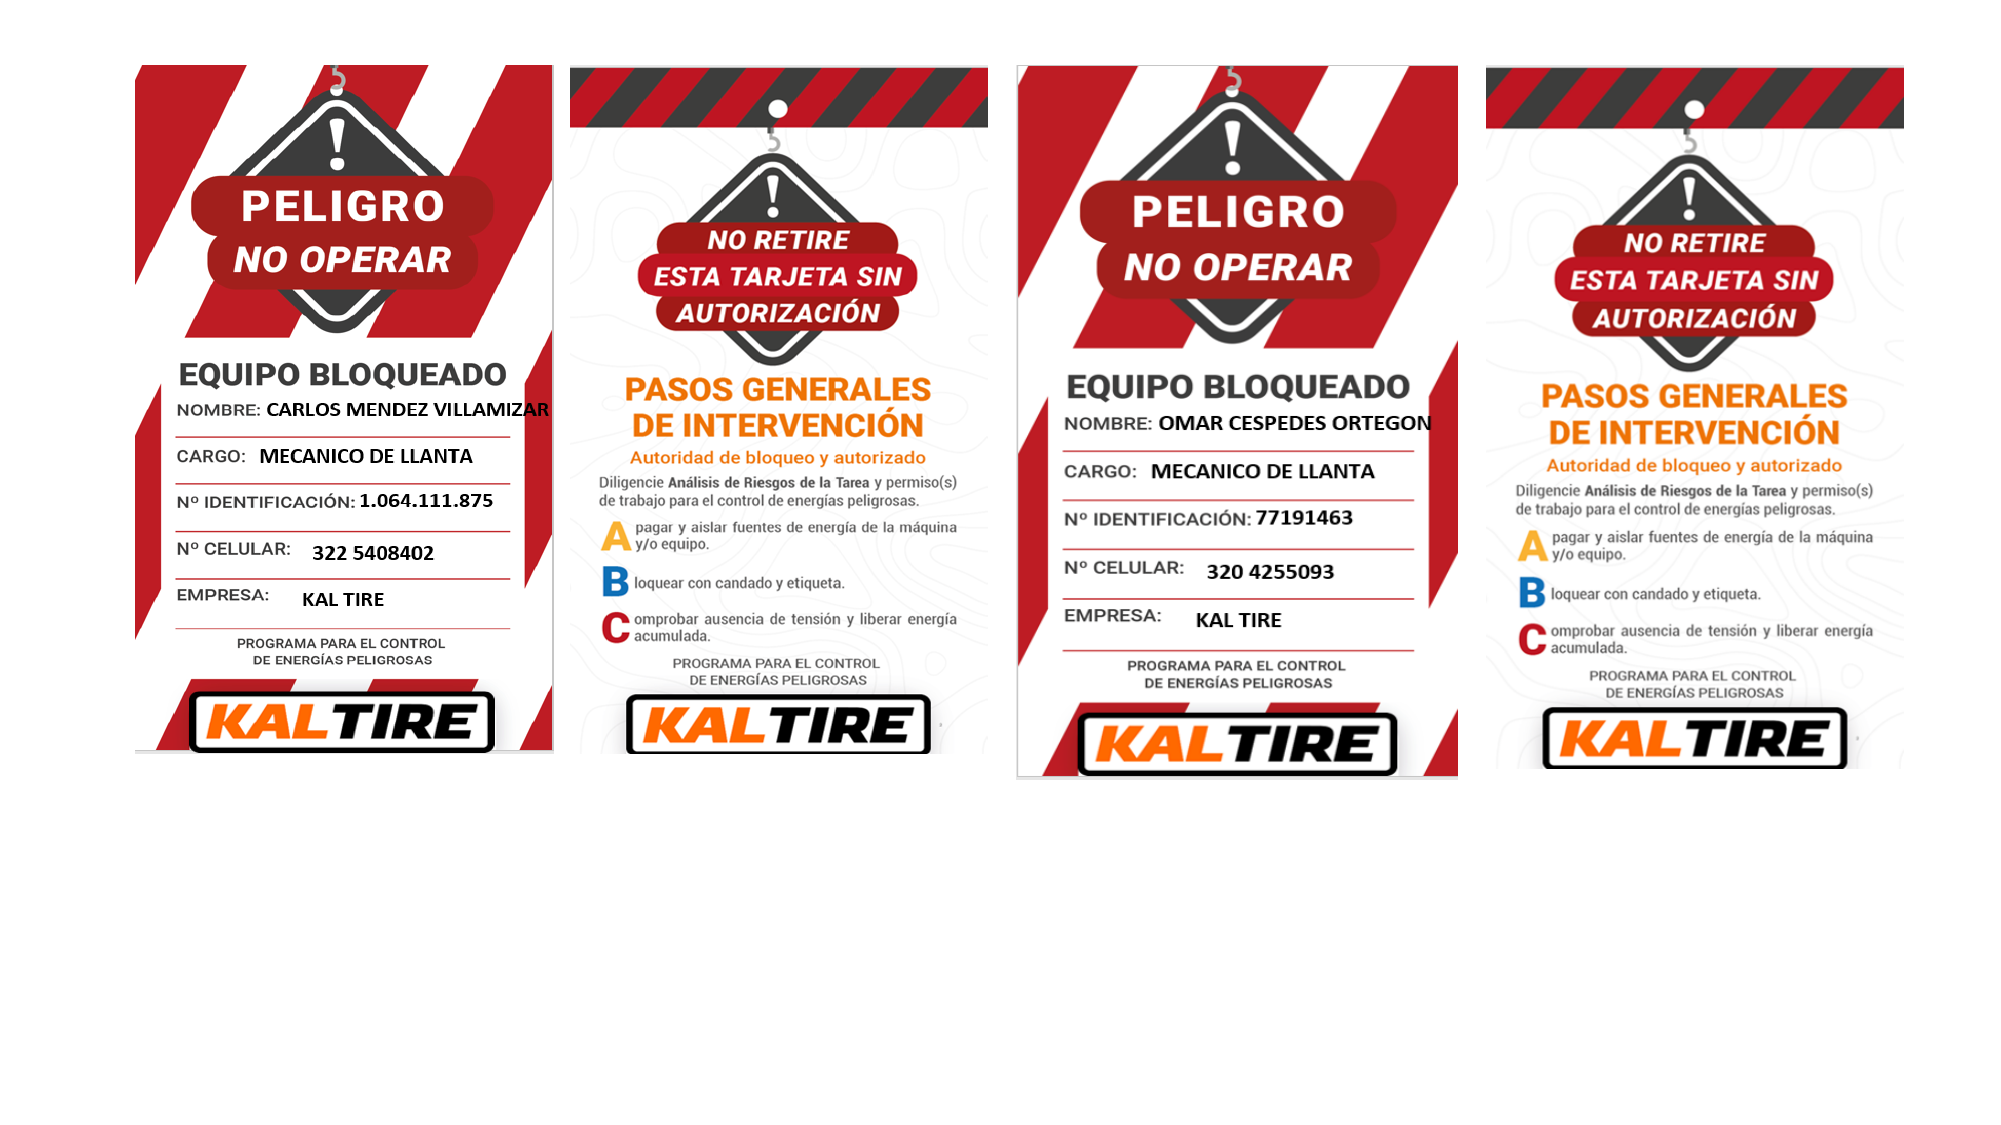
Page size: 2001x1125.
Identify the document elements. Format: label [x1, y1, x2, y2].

picture [1016, 65, 1458, 780]
picture [1486, 65, 1904, 769]
picture [570, 65, 988, 754]
picture [135, 65, 554, 754]
